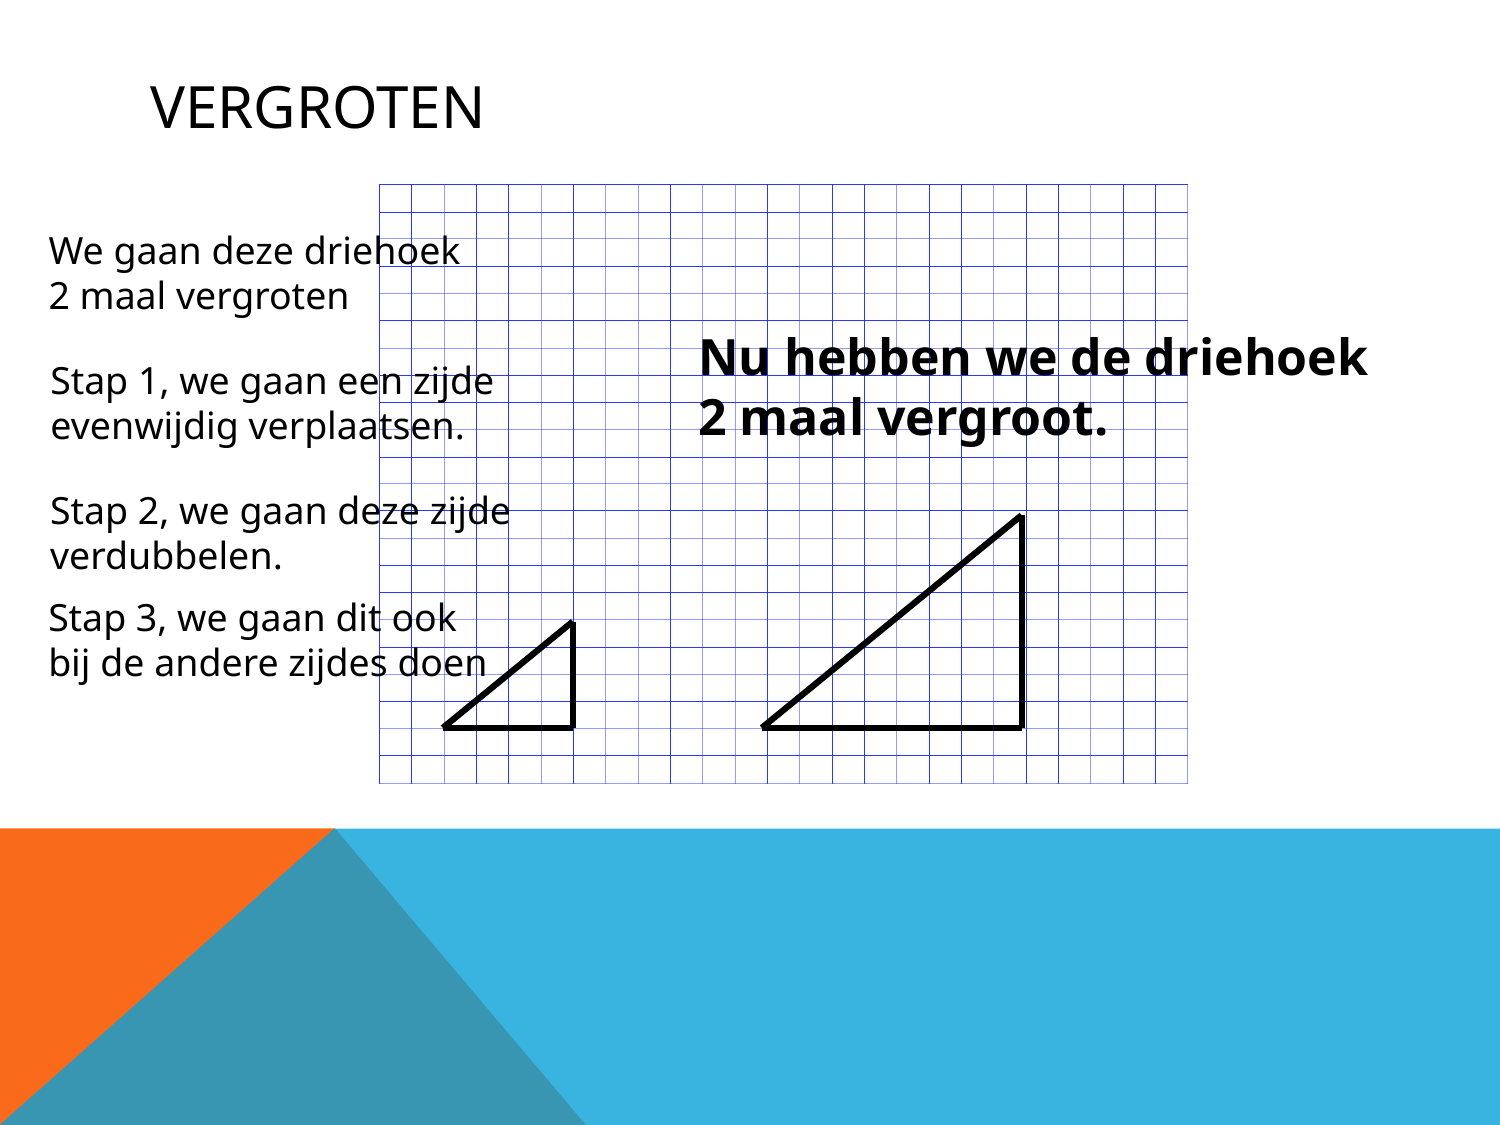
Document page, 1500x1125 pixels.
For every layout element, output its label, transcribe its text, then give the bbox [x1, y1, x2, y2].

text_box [442, 621, 573, 727]
text_box Nu hebben we de driehoek 2 maal vergroot. [1193, 318, 1384, 454]
picture [359, 184, 1188, 805]
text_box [761, 514, 1022, 729]
text_box Stap 2, we gaan deze zijde verdubbelen. [35, 479, 354, 585]
text_box Stap 3, we gaan dit ook bij de andere zijdes doen [33, 586, 354, 692]
title Vergroten [135, 60, 1369, 150]
text_box We gaan deze driehoek 2 maal vergroten [33, 219, 354, 325]
text_box Stap 1, we gaan een zijde evenwijdig verplaatsen. [35, 349, 354, 455]
